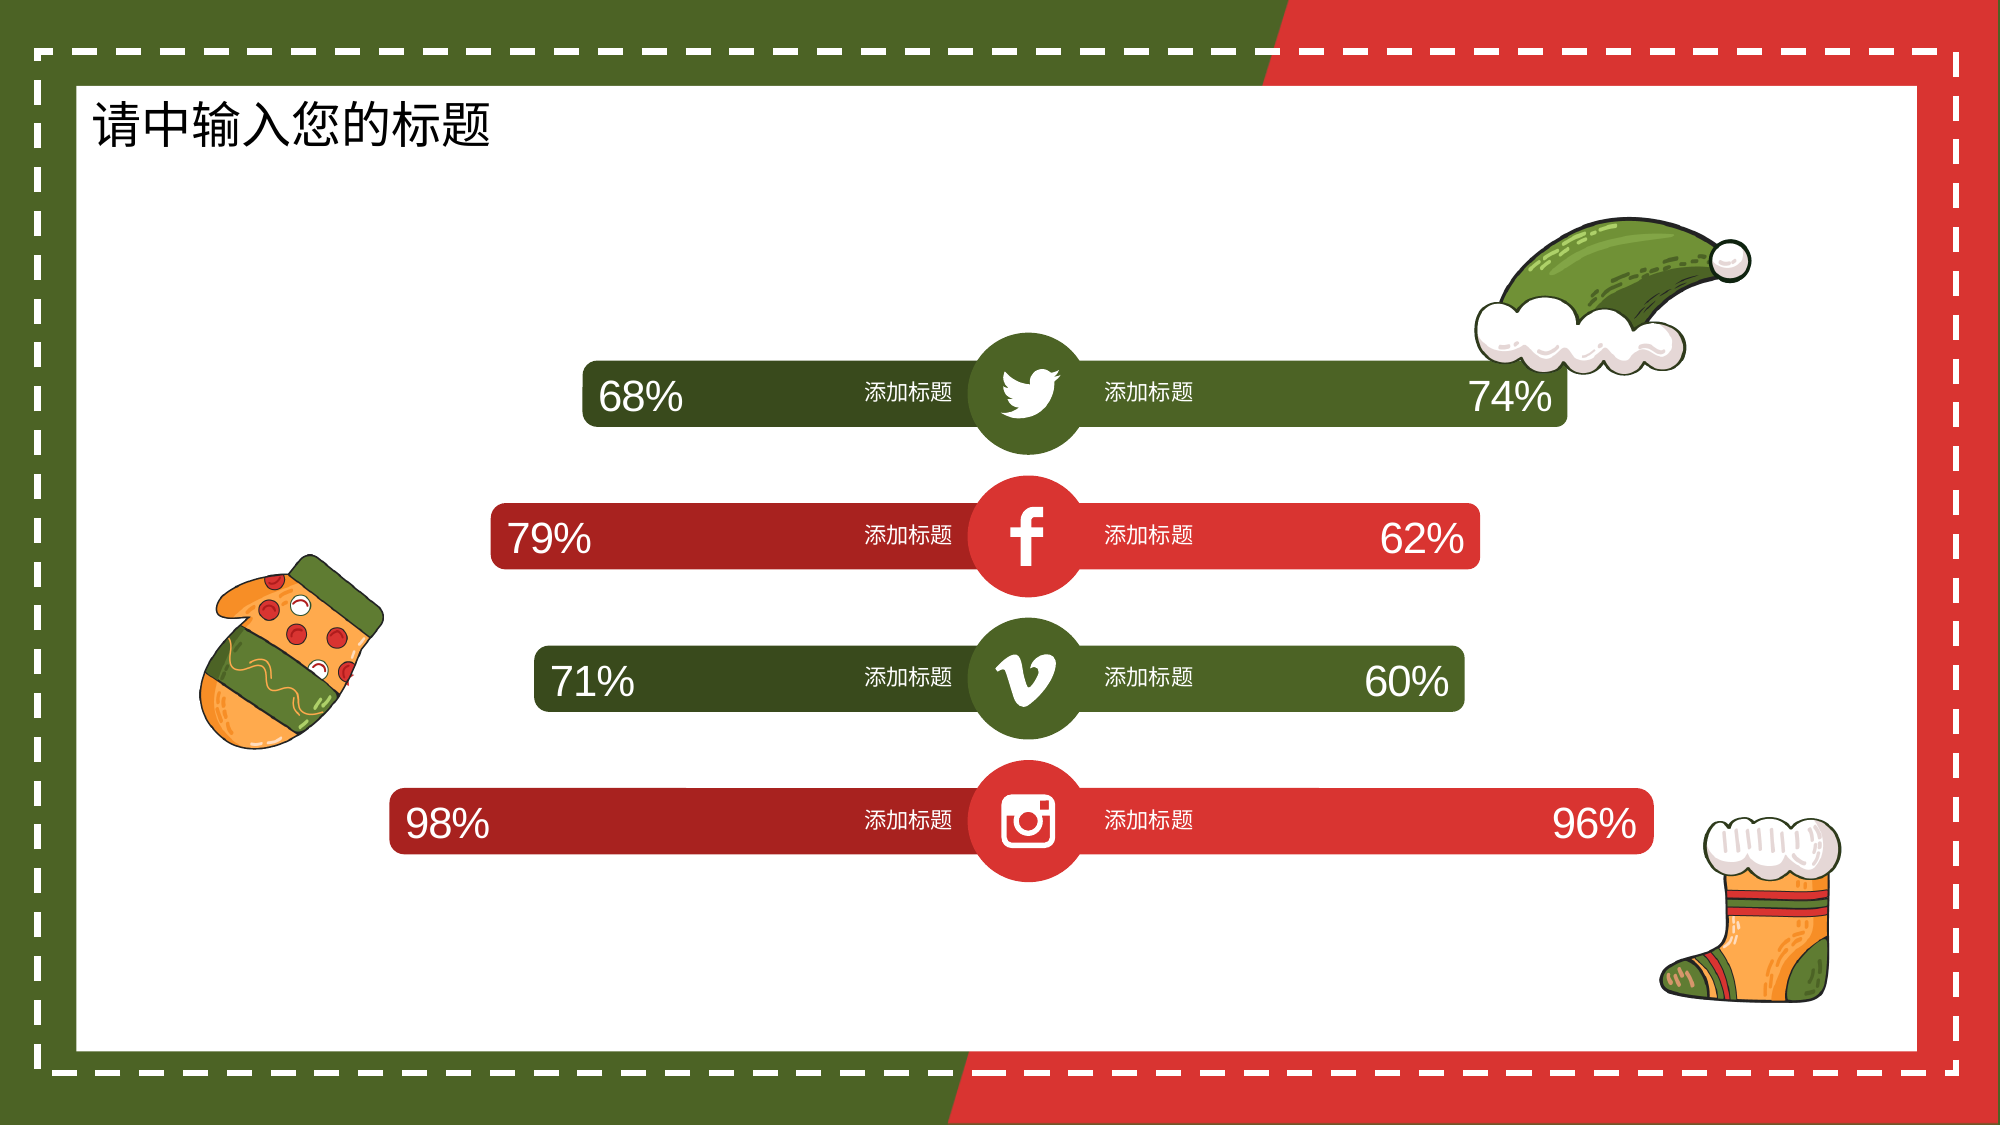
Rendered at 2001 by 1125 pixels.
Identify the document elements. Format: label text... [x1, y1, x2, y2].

picture [1659, 814, 1843, 1003]
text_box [967, 332, 1090, 455]
picture [1472, 215, 1752, 378]
text_box 请中输入您的标题 [76, 85, 636, 221]
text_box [967, 475, 1090, 598]
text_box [967, 617, 1090, 740]
picture [199, 554, 384, 750]
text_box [967, 760, 1090, 883]
text_box [0, 0, 2000, 1125]
